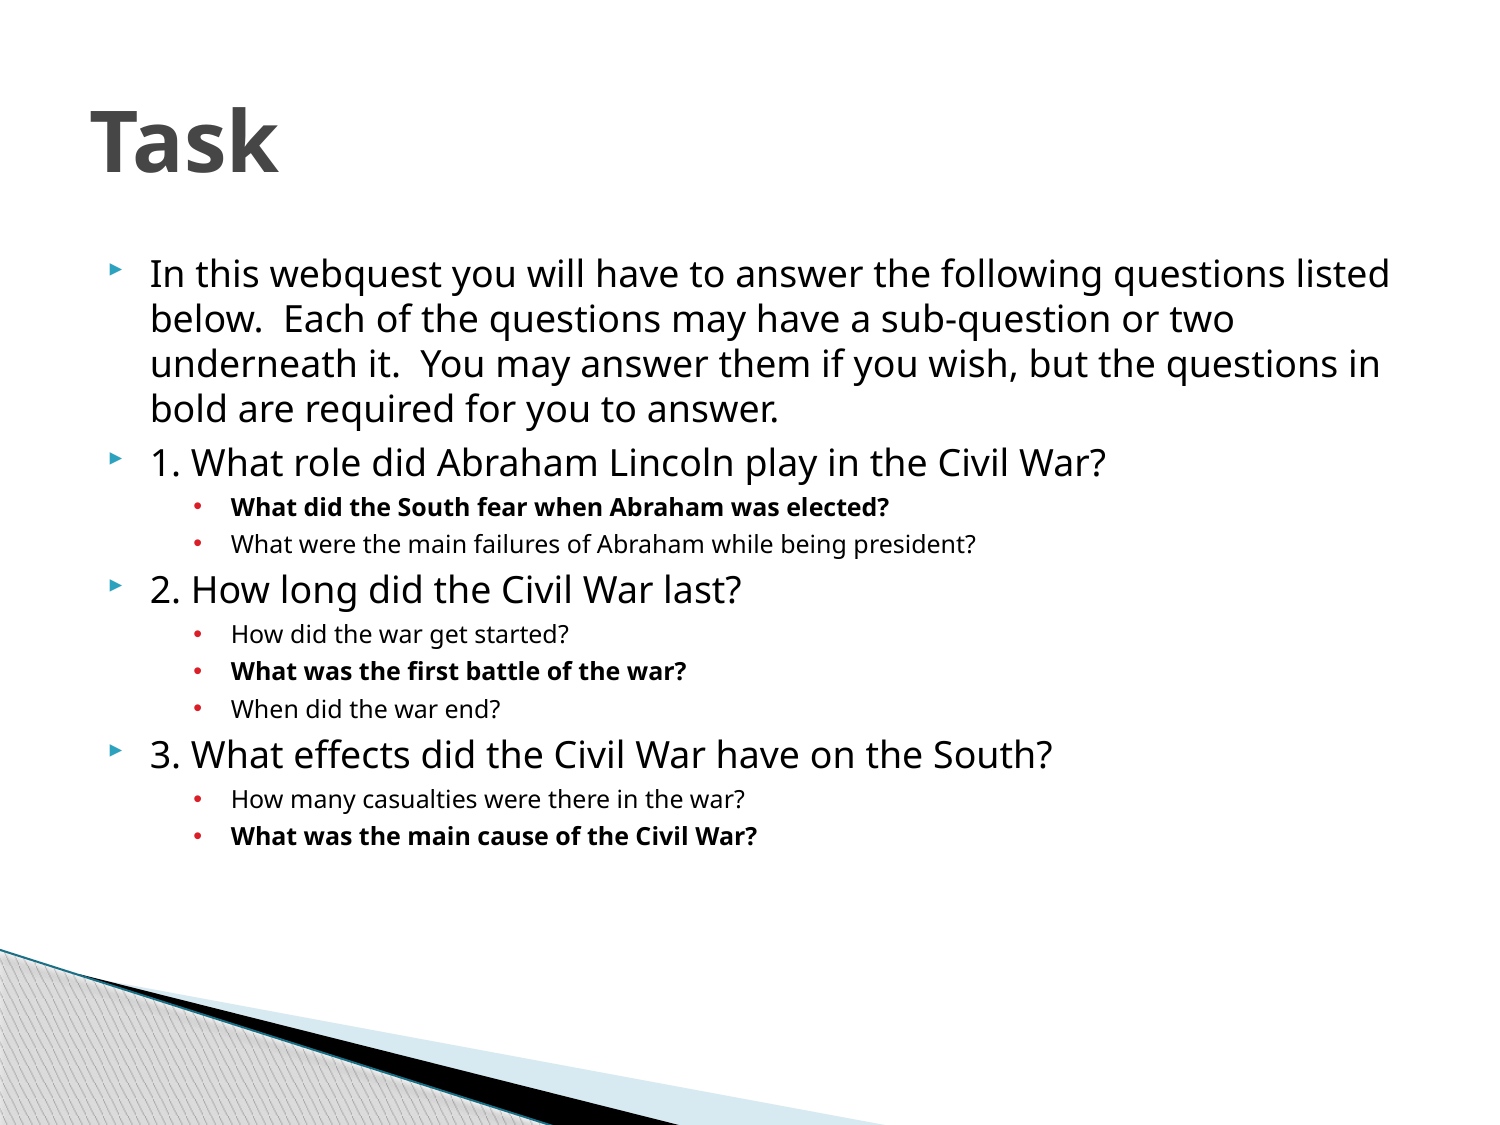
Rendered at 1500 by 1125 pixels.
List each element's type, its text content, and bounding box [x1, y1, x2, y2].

list In this webquest you will have to answer the following questions listed below. Each of the questions may have a sub-question or two underneath it. You may answer them if you wish, but the questions in bold are required for you to answer. 1. What role did Abraham Lincoln play in the Civil War? What did the South fear when Abraham was elected? What were the main failures of Abraham while being president? 2. How long did the Civil War last? How did the war get started? What was the first battle of the war? When did the war end? 3. What effects did the Civil War have on the South? How many casualties were there in the war? What was the main cause of the Civil War? [75, 243, 1425, 986]
title Task [75, 45, 1425, 233]
